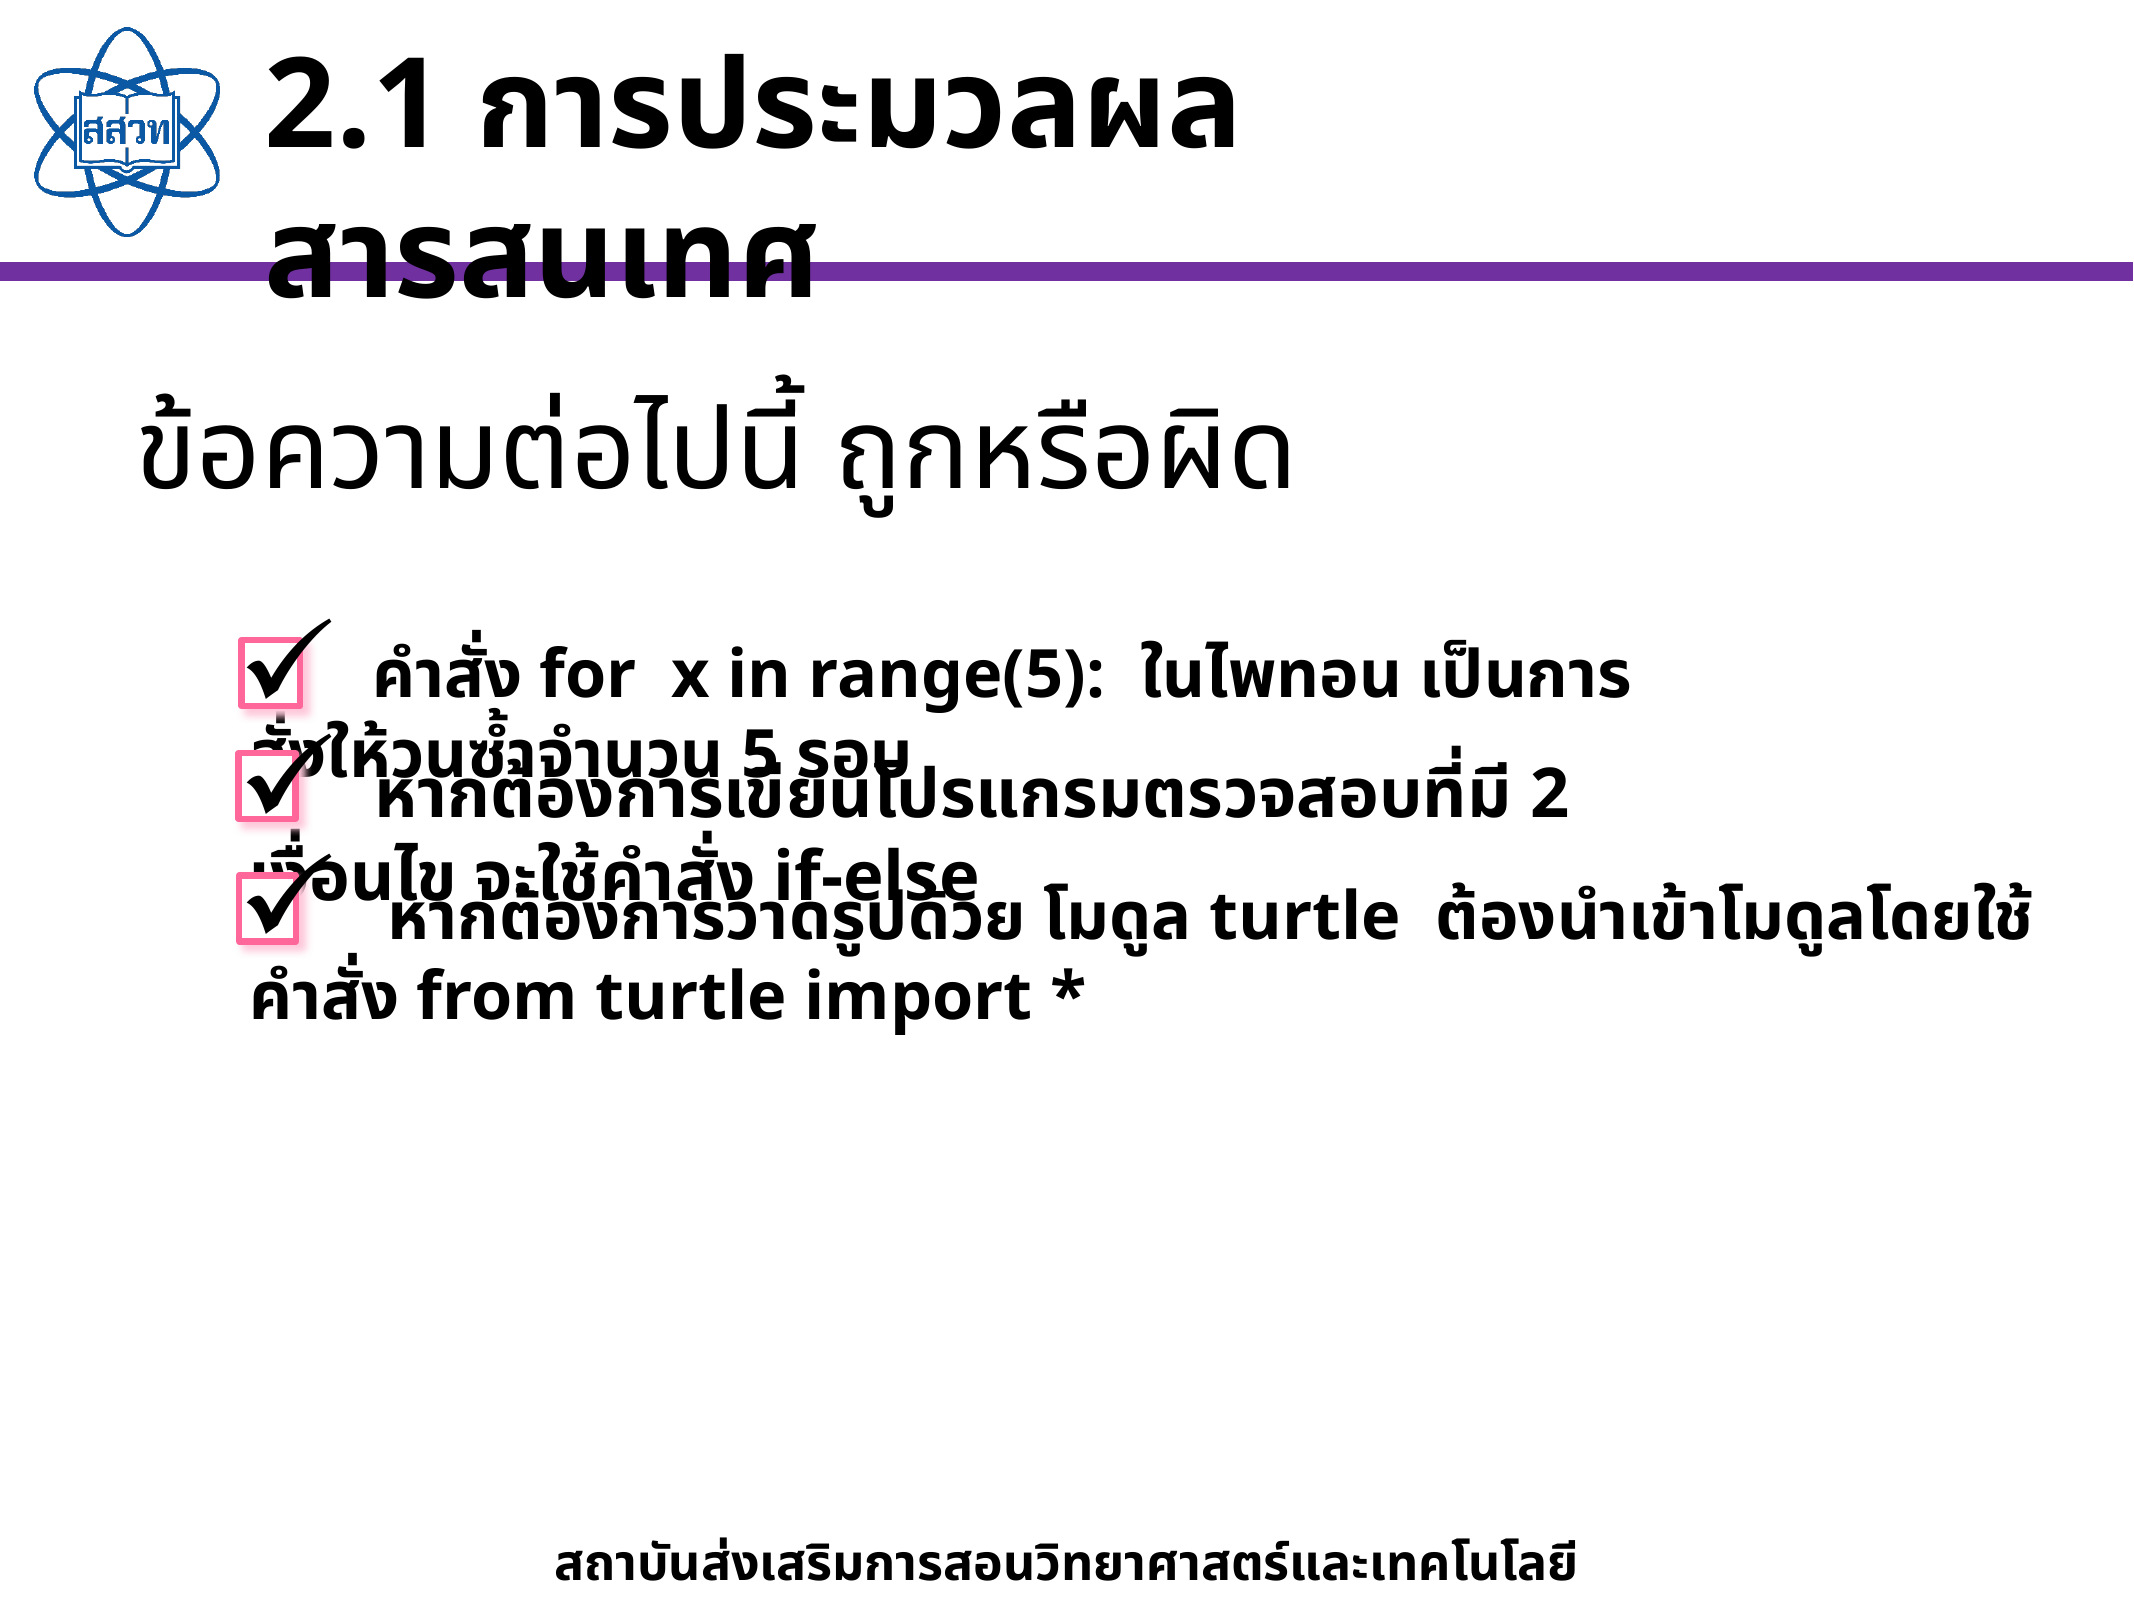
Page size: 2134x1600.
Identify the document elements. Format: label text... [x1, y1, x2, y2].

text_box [141, 592, 1787, 1245]
text_box สถาบันส่งเสริมการสอนวิทยาศาสตร์และเทคโนโลยี [0, 1522, 2134, 1589]
picture [33, 27, 220, 237]
text_box 2.1 การประมวลผลสารสนเทศ [256, 88, 1664, 257]
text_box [234, 865, 2106, 962]
text_box ข้อความต่อไปนี้ ถูกหรือผิด [126, 351, 1902, 536]
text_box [233, 741, 1704, 841]
